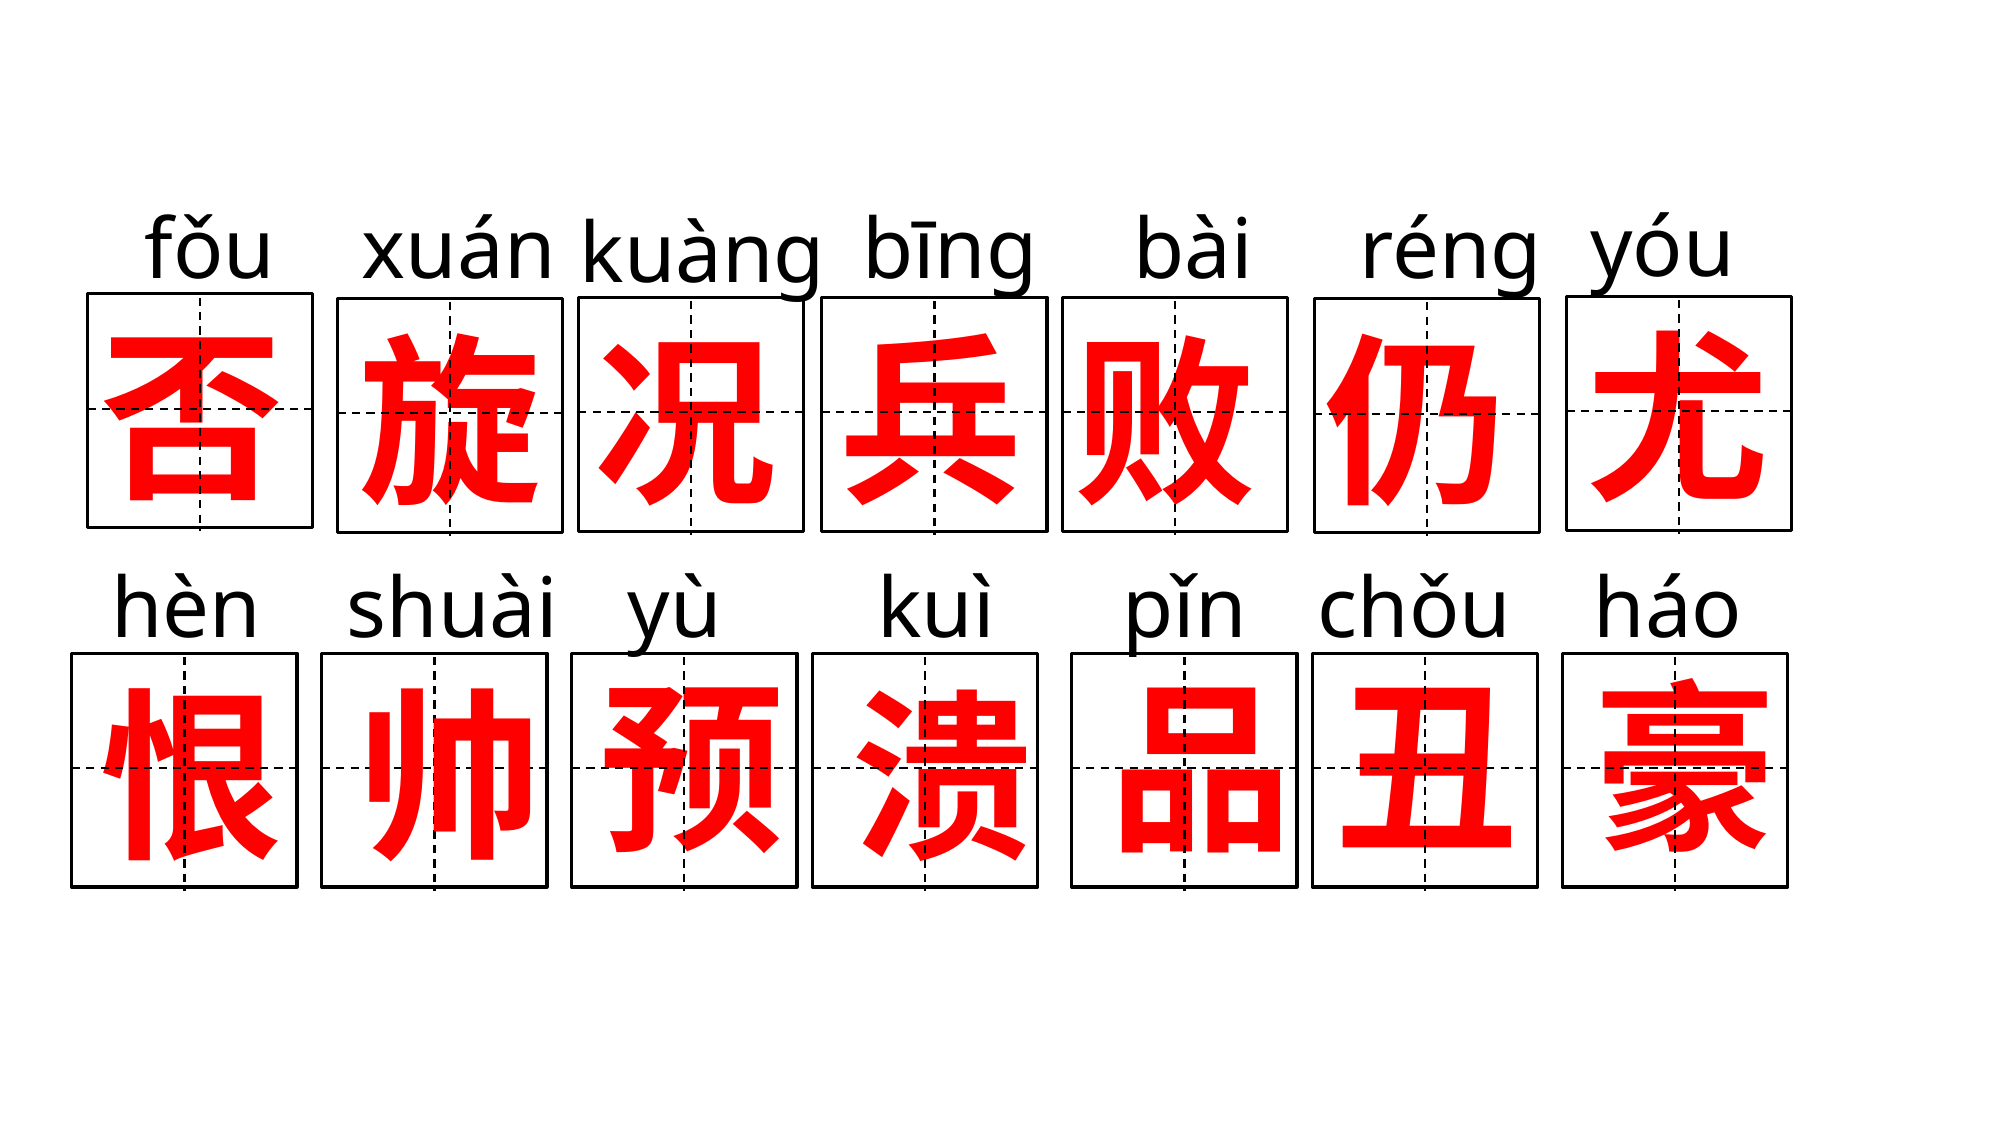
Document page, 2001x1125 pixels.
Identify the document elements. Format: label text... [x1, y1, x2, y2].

text_box hèn [96, 546, 277, 653]
text_box bīng [847, 187, 1053, 303]
text_box yù [613, 546, 737, 653]
text_box 预 [585, 646, 613, 652]
text_box chǒu [1302, 546, 1526, 662]
text_box 败 [1058, 298, 1062, 534]
text_box réng [1344, 187, 1558, 303]
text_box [71, 653, 297, 891]
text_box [1312, 653, 1538, 891]
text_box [812, 653, 1038, 891]
text_box yóu [1575, 185, 1750, 296]
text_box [821, 297, 1047, 535]
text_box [1071, 653, 1297, 891]
text_box shuài [332, 546, 573, 662]
text_box 豪 [1758, 646, 1766, 652]
text_box pǐn [1107, 546, 1262, 653]
text_box fǒu [129, 187, 290, 293]
text_box kuàng [564, 191, 841, 307]
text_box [337, 298, 563, 536]
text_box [1562, 653, 1788, 891]
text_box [87, 293, 313, 532]
text_box kuì [862, 546, 1010, 653]
text_box 品 [1094, 646, 1107, 652]
text_box 仍 [1309, 298, 1313, 534]
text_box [578, 297, 804, 535]
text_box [1566, 296, 1792, 534]
text_box bài [1118, 187, 1269, 297]
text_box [321, 653, 547, 891]
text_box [571, 653, 797, 891]
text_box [1062, 297, 1288, 535]
text_box háo [1578, 546, 1758, 653]
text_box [1314, 298, 1540, 536]
text_box xuán [347, 187, 571, 303]
